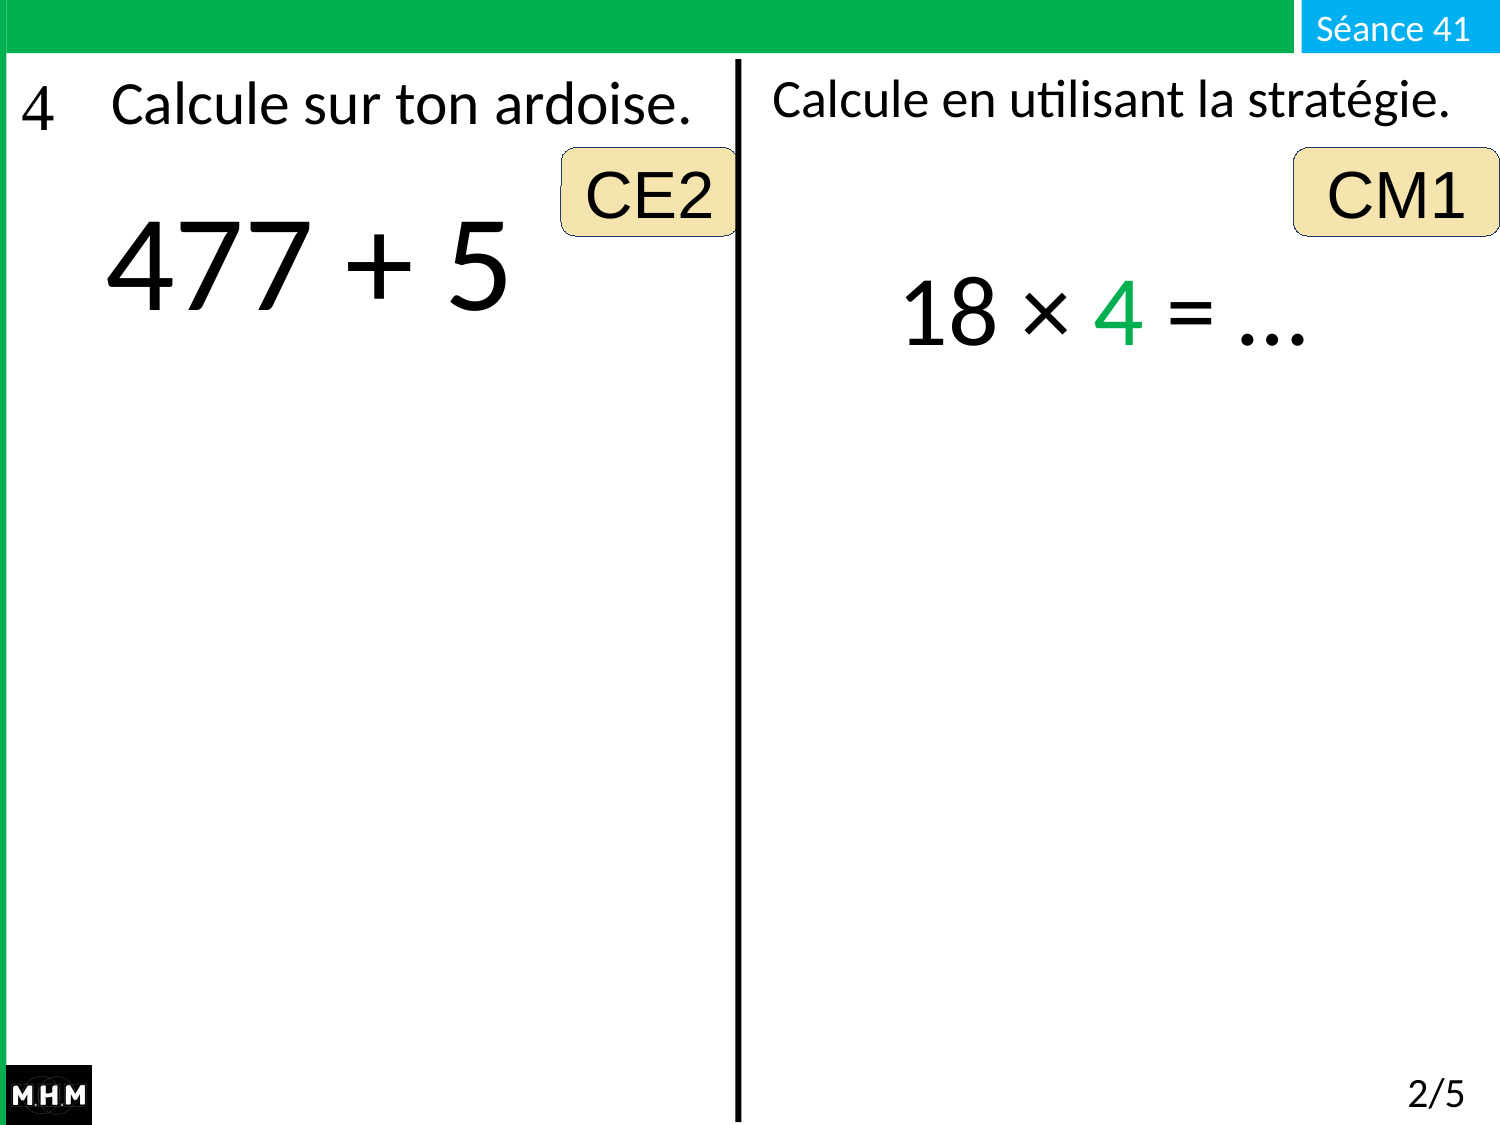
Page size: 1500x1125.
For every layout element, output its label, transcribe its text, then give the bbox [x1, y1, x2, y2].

title Calcule sur ton ardoise. [96, 60, 719, 150]
list 2/5 [1373, 1064, 1500, 1125]
text_box 477 + 5 [88, 165, 532, 346]
text_box CM1 [1293, 147, 1500, 237]
text_box 18 × 4 = … [817, 238, 1389, 374]
text_box Calcule en utilisant la stratégie. [757, 57, 1491, 144]
text_box CE2 [560, 147, 738, 237]
picture [6, 1065, 92, 1125]
